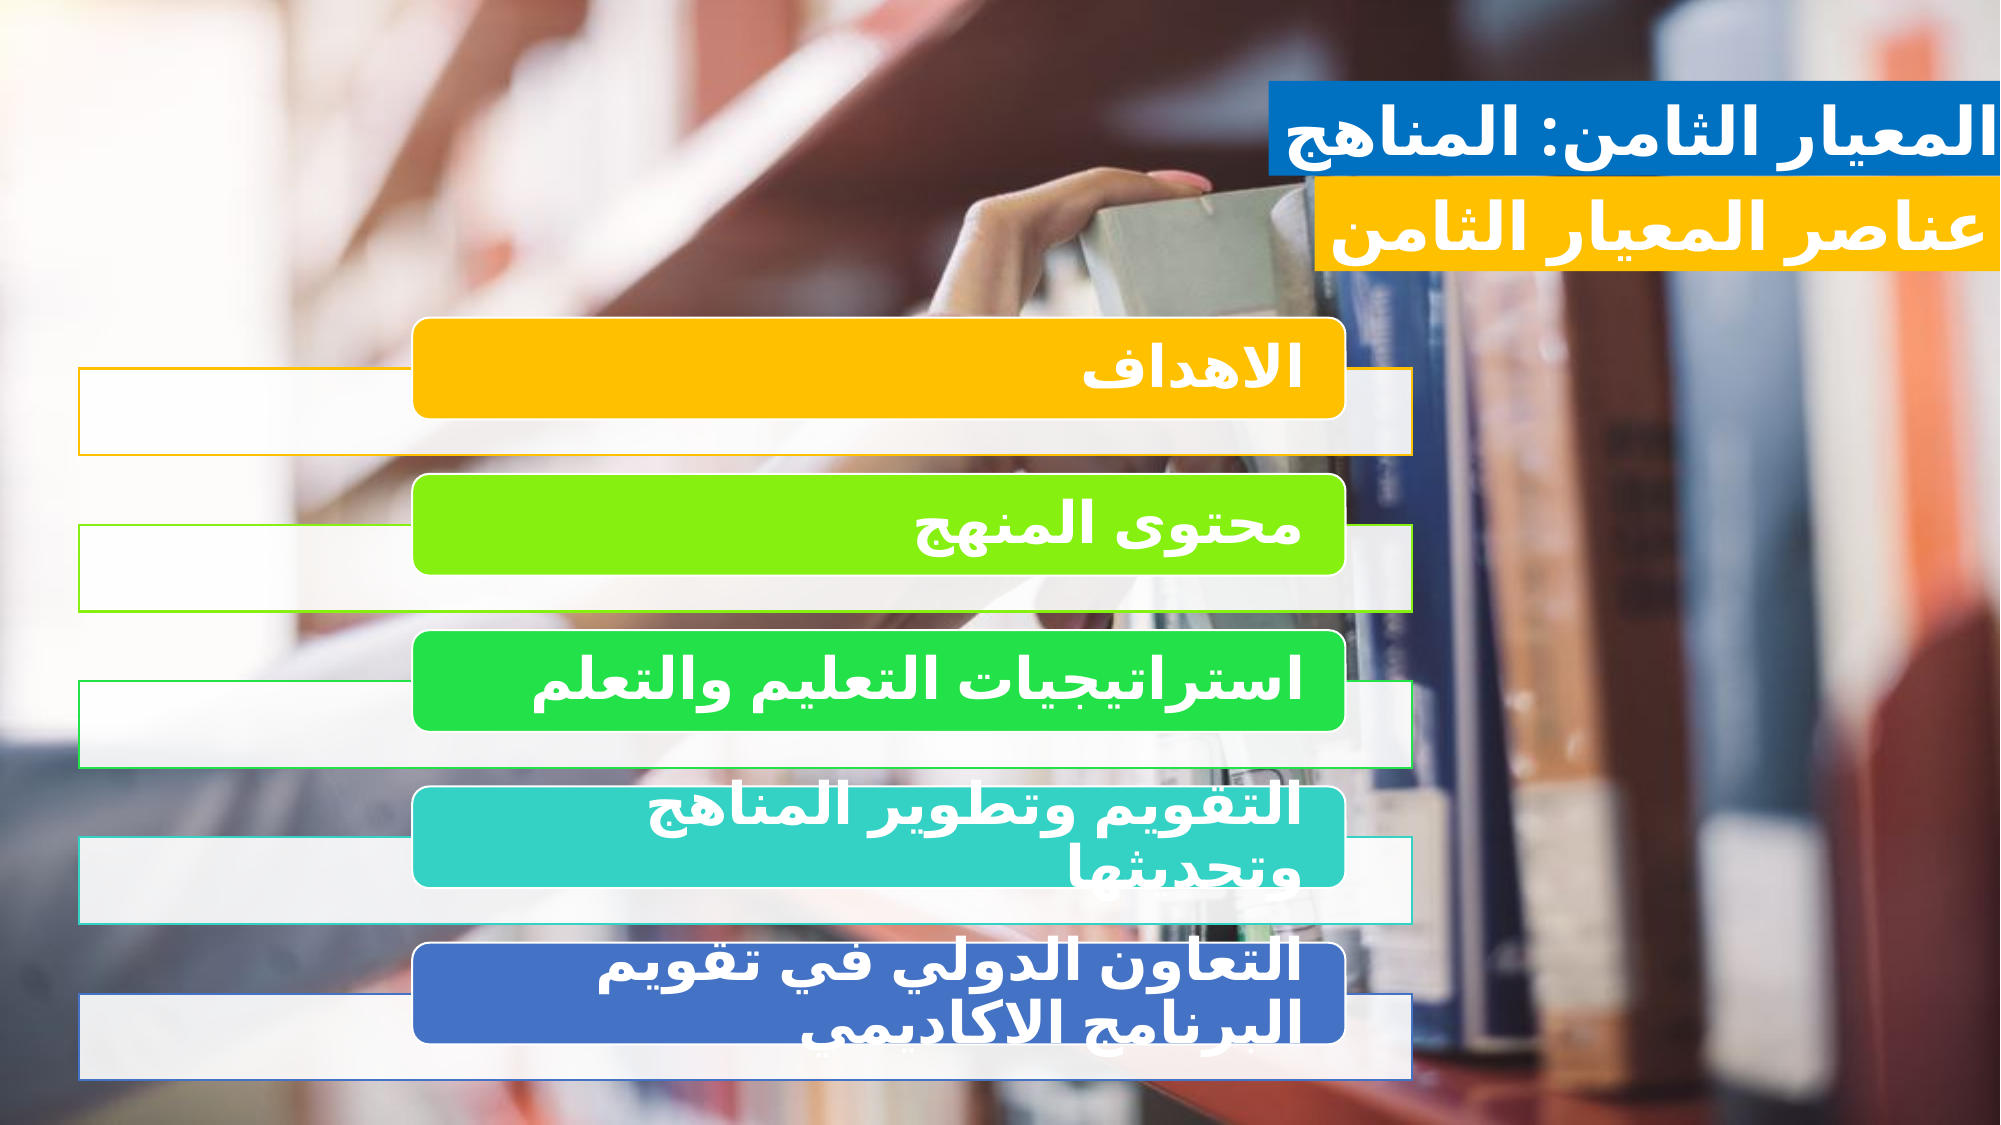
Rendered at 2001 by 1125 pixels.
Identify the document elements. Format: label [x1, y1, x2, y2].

text_box [78, 304, 1413, 1094]
picture [0, 0, 2000, 1125]
